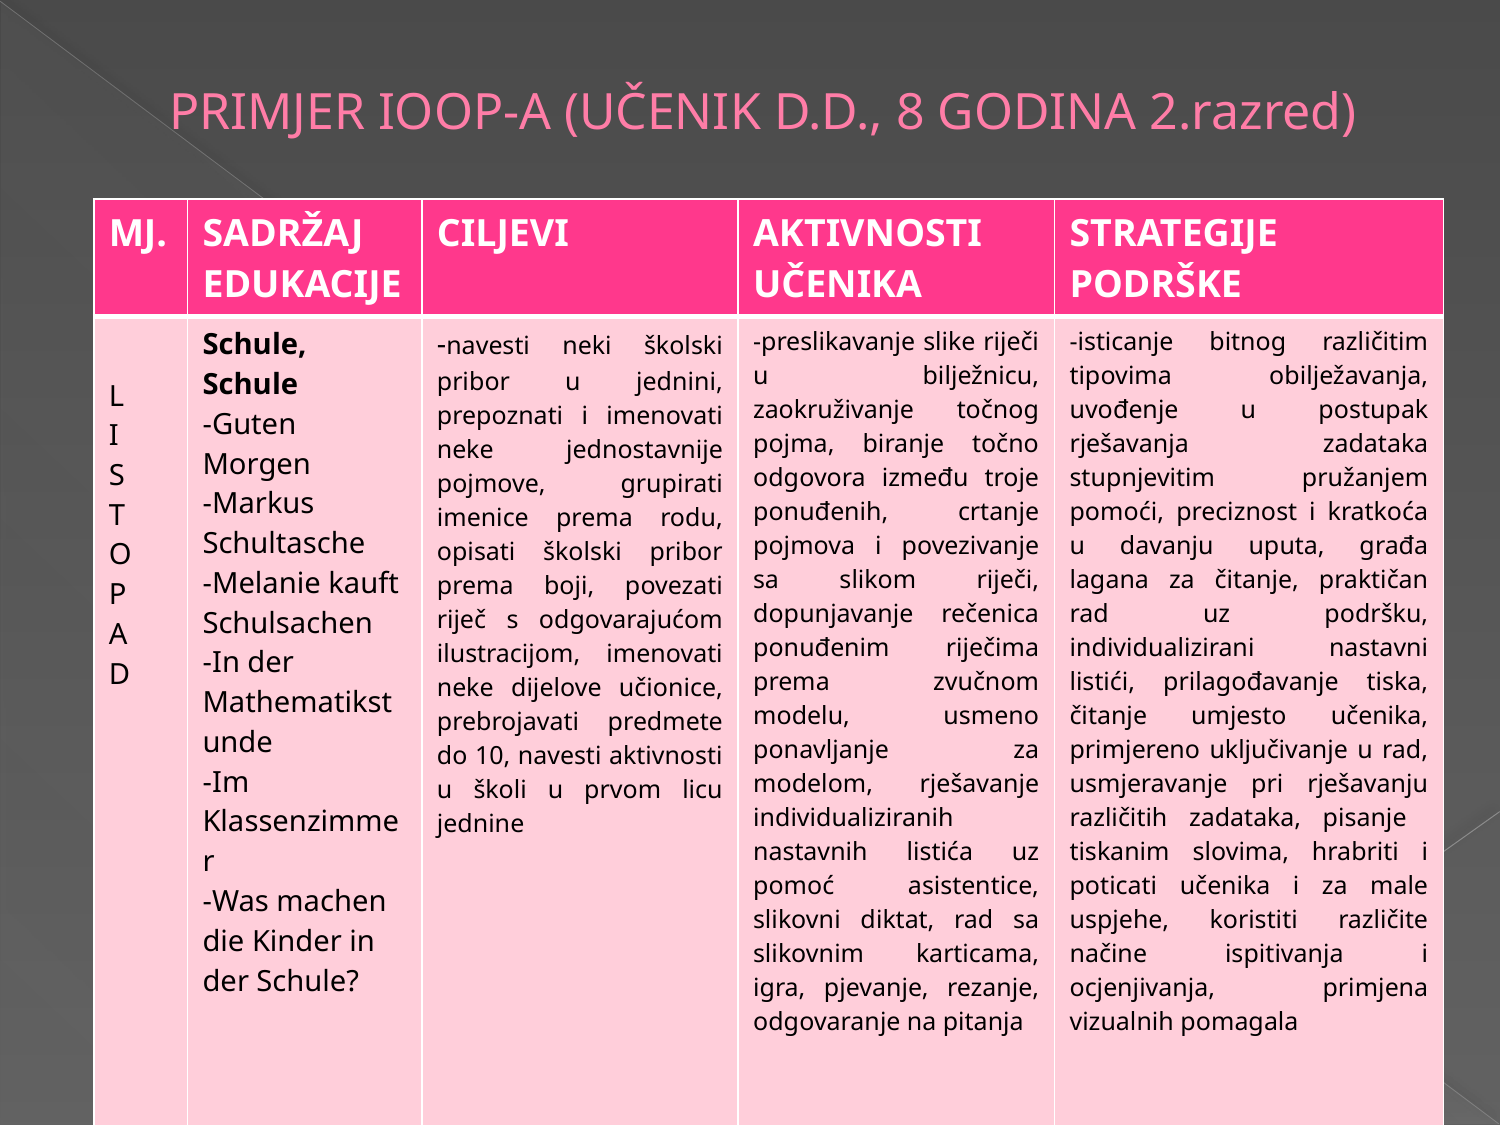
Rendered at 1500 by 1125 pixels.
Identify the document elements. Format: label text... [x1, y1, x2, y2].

table_cell -isticanje bitnog različitim tipovima obilježavanja, uvođenje u postupak rješavanja zadataka stupnjevitim pružanjem pomoći, preciznost i kratkoća u davanju uputa, građa lagana za čitanje, praktičan rad uz podršku, individualizirani nastavni listići, prilagođavanje tiska, čitanje umjesto učenika, primjereno uključivanje u rad, usmjeravanje pri rješavanju različitih zadataka, pisanje tiskanim slovima, hrabriti i poticati učenika i za male uspjehe, koristiti različite načine ispitivanja i ocjenjivanja, primjena vizualnih pomagala [1055, 319, 1443, 1125]
table_header MJ. [95, 200, 187, 314]
title PRIMJER IOOP-A (UČENIK D.D., 8 GODINA 2.razred) [75, 43, 1425, 176]
table_header AKTIVNOSTI UČENIKA [739, 200, 1054, 314]
table_cell L I S T O P A D [95, 319, 187, 1125]
table_cell Schule, Schule -Guten Morgen -Markus Schultasche -Melanie kauft Schulsachen -In der Mathematikstunde -Im Klassenzimmer -Was machen die Kinder in der Schule? [188, 319, 421, 1125]
table_cell -preslikavanje slike riječi u bilježnicu, zaokruživanje točnog pojma, biranje točno odgovora između troje ponuđenih, crtanje pojmova i povezivanje sa slikom riječi, dopunjavanje rečenica ponuđenim riječima prema zvučnom modelu, usmeno ponavljanje za modelom, rješavanje individualiziranih nastavnih listića uz pomoć asistentice, slikovni diktat, rad sa slikovnim karticama, igra, pjevanje, rezanje, odgovaranje na pitanja [739, 319, 1054, 1125]
table_header SADRŽAJ EDUKACIJE [188, 200, 421, 314]
table_header CILJEVI [423, 200, 737, 314]
table_cell -navesti neki školski pribor u jednini, prepoznati i imenovati neke jednostavnije pojmove, grupirati imenice prema rodu, opisati školski pribor prema boji, povezati riječ s odgovarajućom ilustracijom, imenovati neke dijelove učionice, prebrojavati predmete do 10, navesti aktivnosti u školi u prvom licu jednine [423, 319, 737, 1125]
table_header STRATEGIJE PODRŠKE [1055, 200, 1443, 314]
